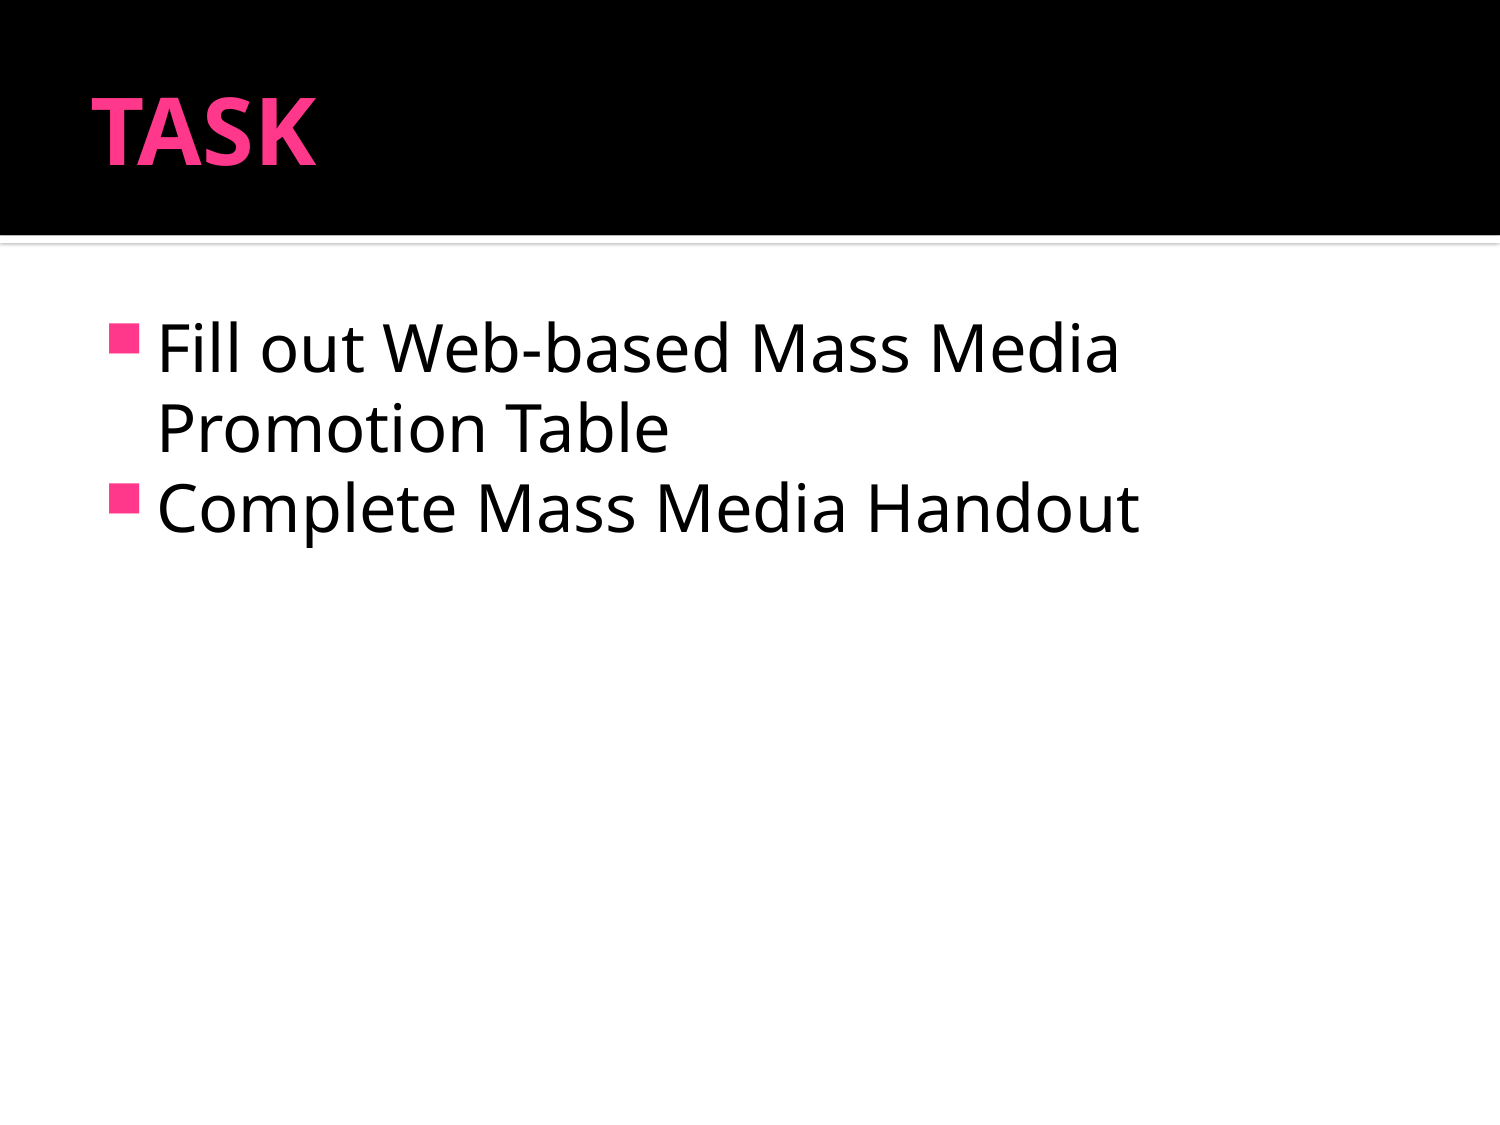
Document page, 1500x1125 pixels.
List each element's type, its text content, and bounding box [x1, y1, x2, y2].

title TASK [75, 25, 1425, 231]
list Fill out Web-based Mass Media Promotion Table Complete Mass Media Handout [75, 291, 1425, 1050]
